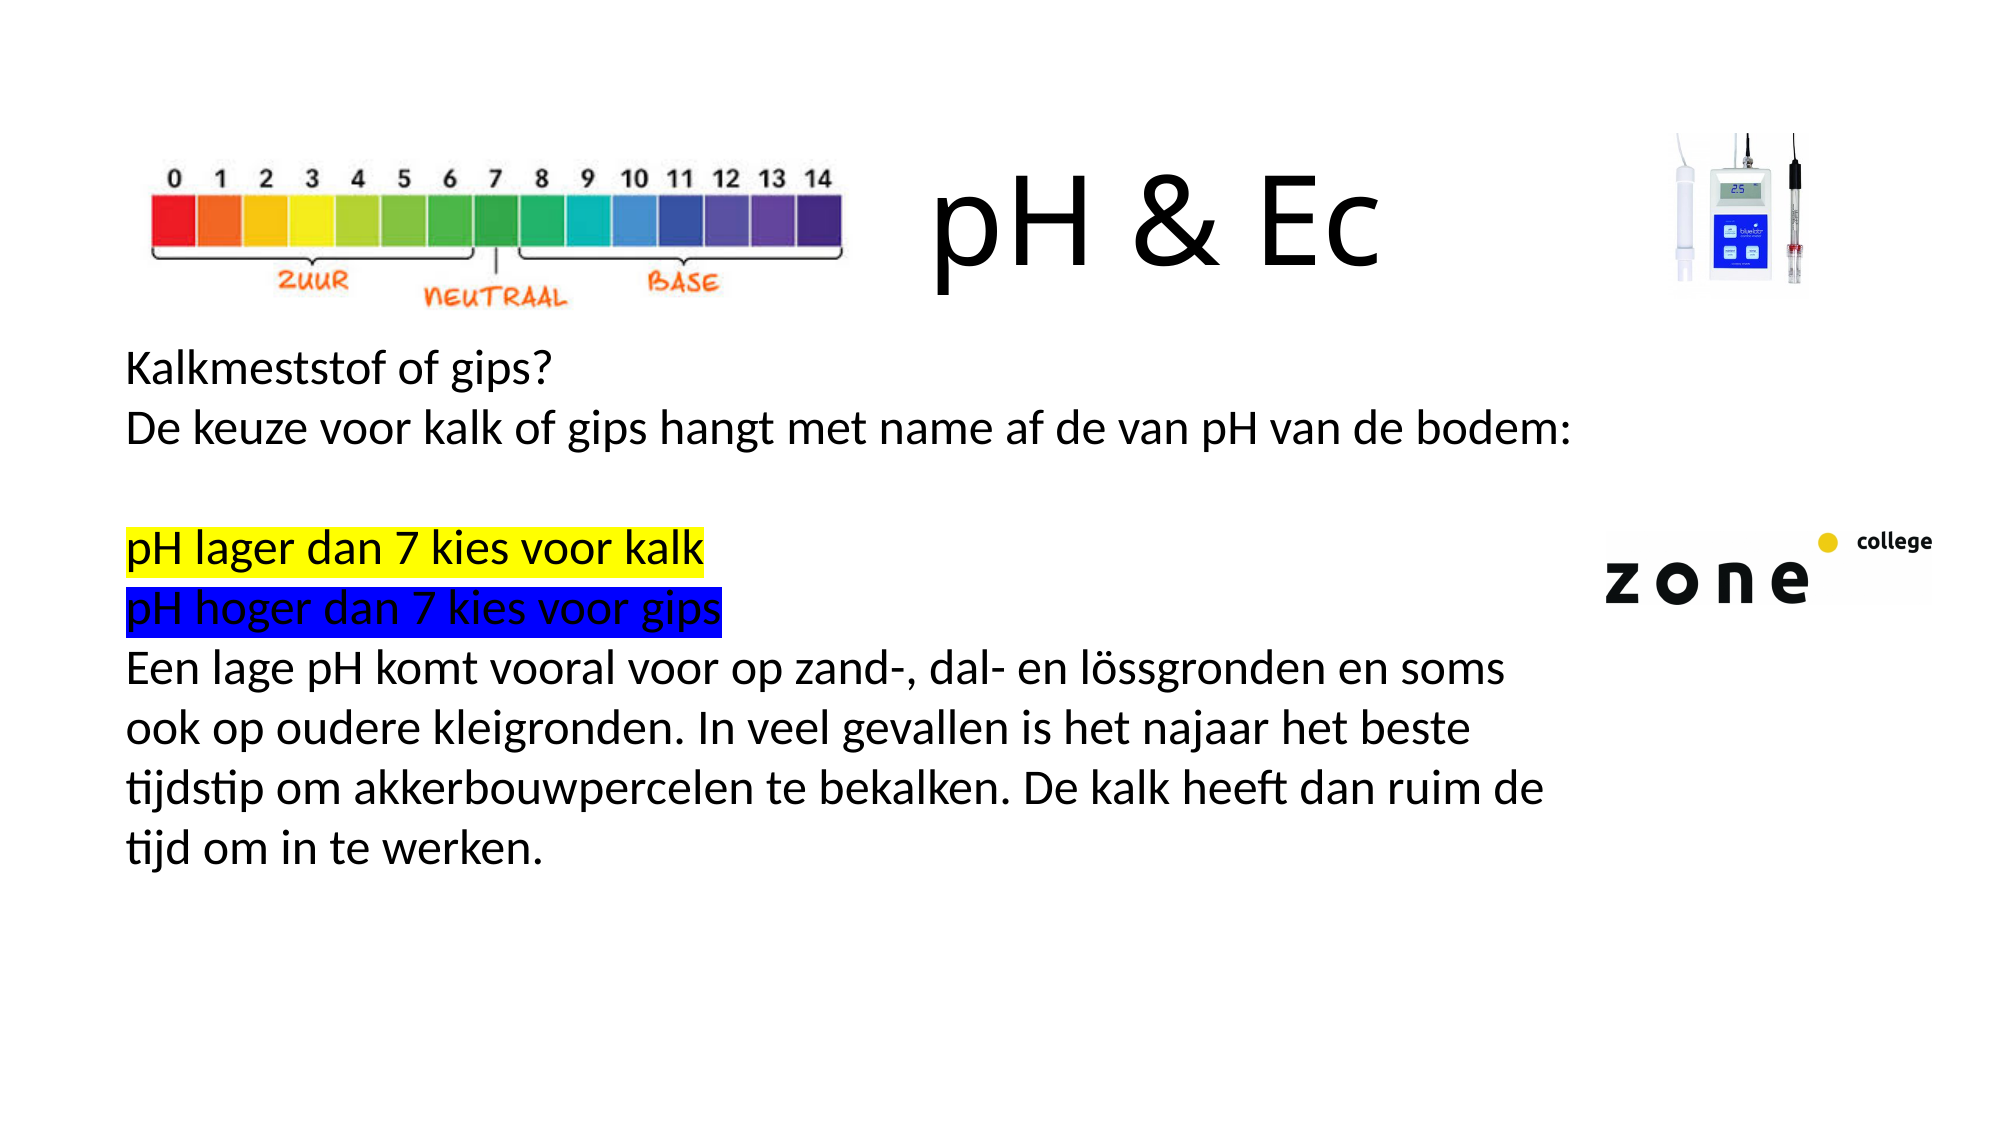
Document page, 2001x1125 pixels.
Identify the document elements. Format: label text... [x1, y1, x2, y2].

picture [1606, 531, 1932, 605]
text_box Kalkmeststof of gips? De keuze voor kalk of gips hangt met name af de van pH van de bodem: pH lager dan 7 kies voor kalk pH hoger dan 7 kies voor gips Een lage pH komt vooral voor op zand-, dal- en lössgronden en soms ook op oudere kleigronden. In veel gevallen is het najaar het beste tijdstip om akkerbouwpercelen te bekalken. De kalk heeft dan ruim de tijd om in te werken. [110, 327, 1607, 883]
picture [136, 147, 860, 318]
picture [1654, 133, 1821, 299]
text_box pH & Ec [912, 133, 1399, 298]
